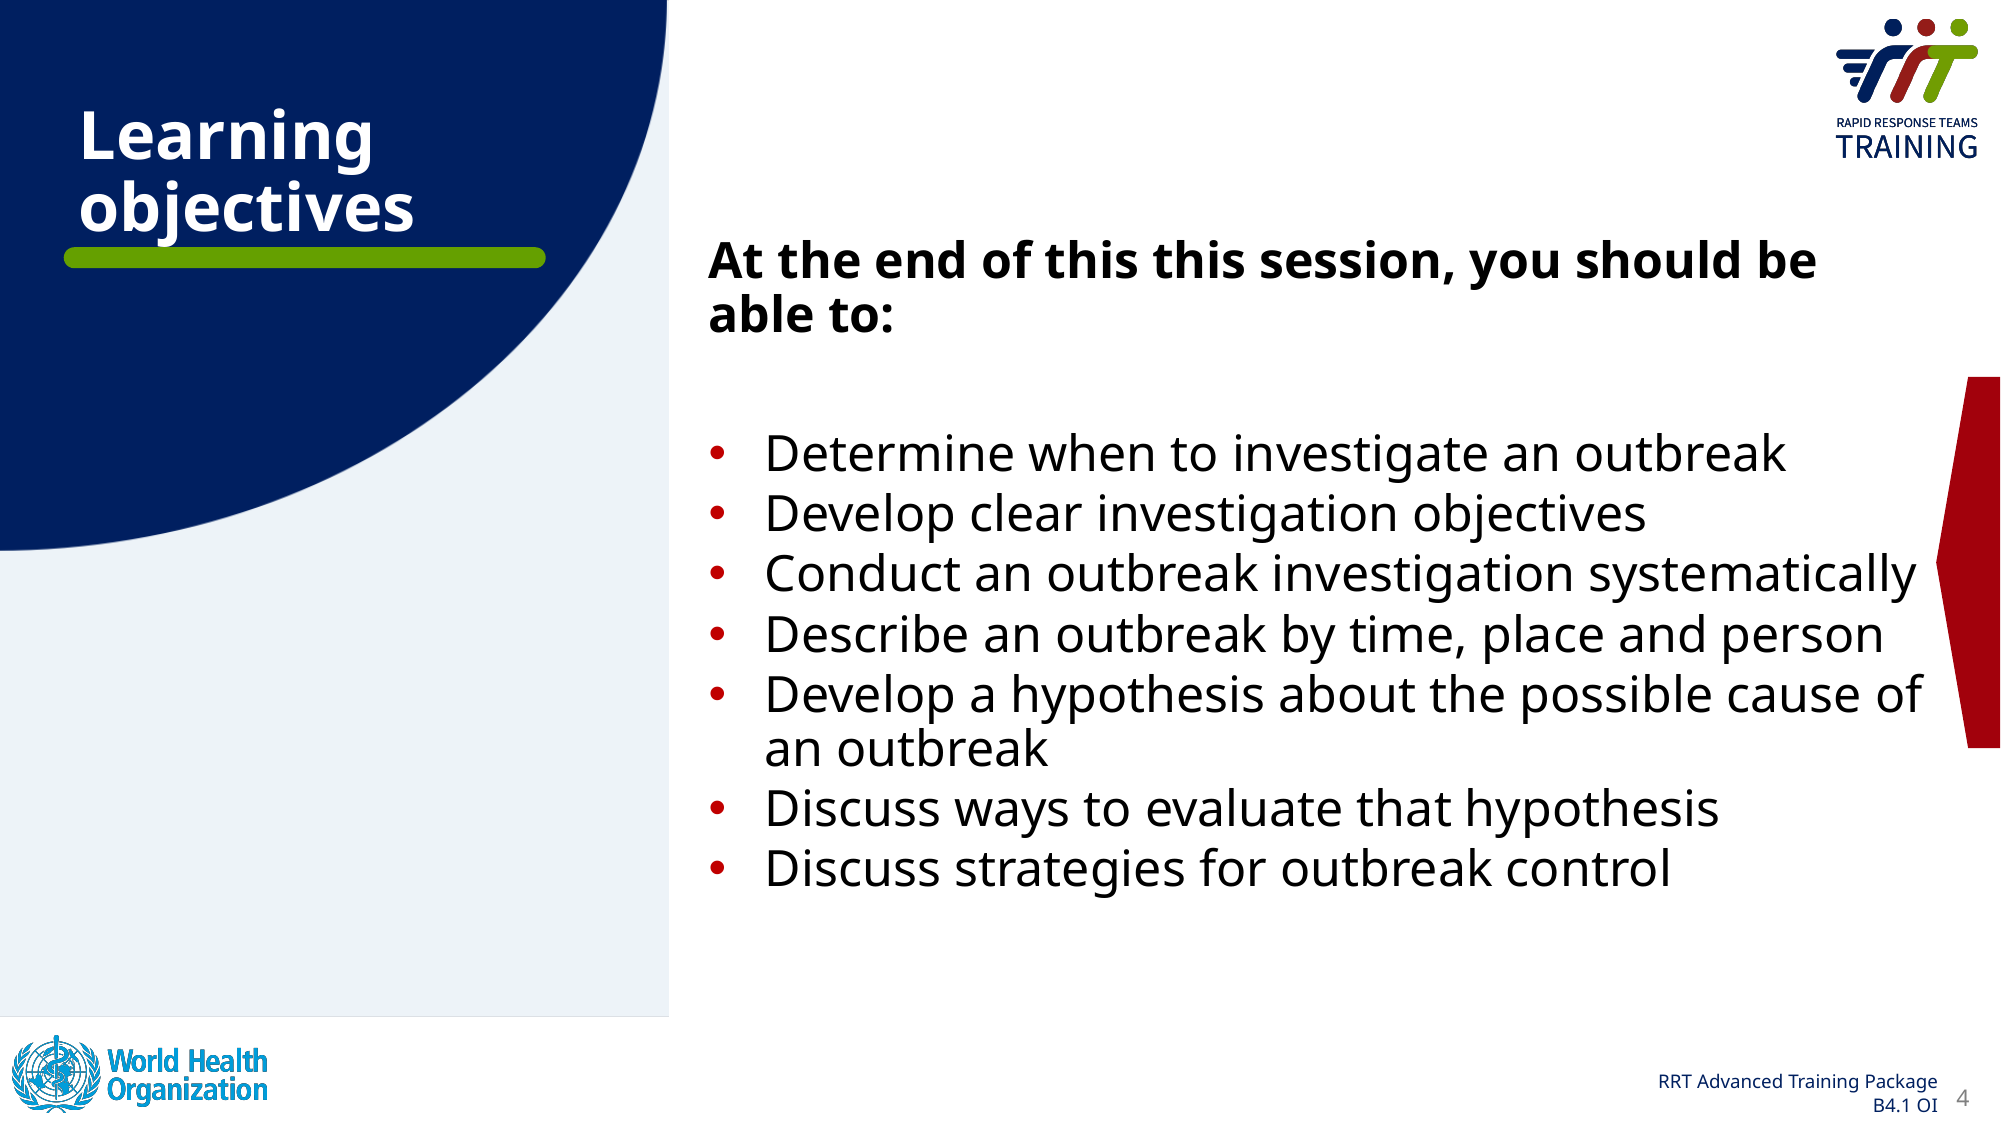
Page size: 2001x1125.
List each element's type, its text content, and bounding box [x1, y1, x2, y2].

list At the end of this this session, you should be able to: Determine when to investigate an outbreak Develop clear investigation objectives Conduct an outbreak investigation systematically Describe an outbreak by time, place and person Develop a hypothesis about the possible cause of an outbreak Discuss ways to evaluate that hypothesis Discuss strategies for outbreak control [700, 227, 1937, 1049]
picture [46, 1056, 54, 1062]
picture [0, 0, 669, 1018]
picture [71, 1053, 90, 1091]
picture [30, 1083, 37, 1091]
text_box Learning objectives [63, 94, 600, 258]
picture [50, 1108, 62, 1113]
picture [34, 1054, 43, 1078]
text_box [63, 247, 546, 269]
picture [24, 1054, 36, 1087]
picture [59, 1035, 267, 1113]
picture [12, 1035, 54, 1068]
picture [1835, 19, 1978, 167]
picture [40, 1062, 47, 1070]
picture [22, 1062, 26, 1077]
picture [12, 1083, 48, 1113]
picture [36, 1088, 78, 1105]
